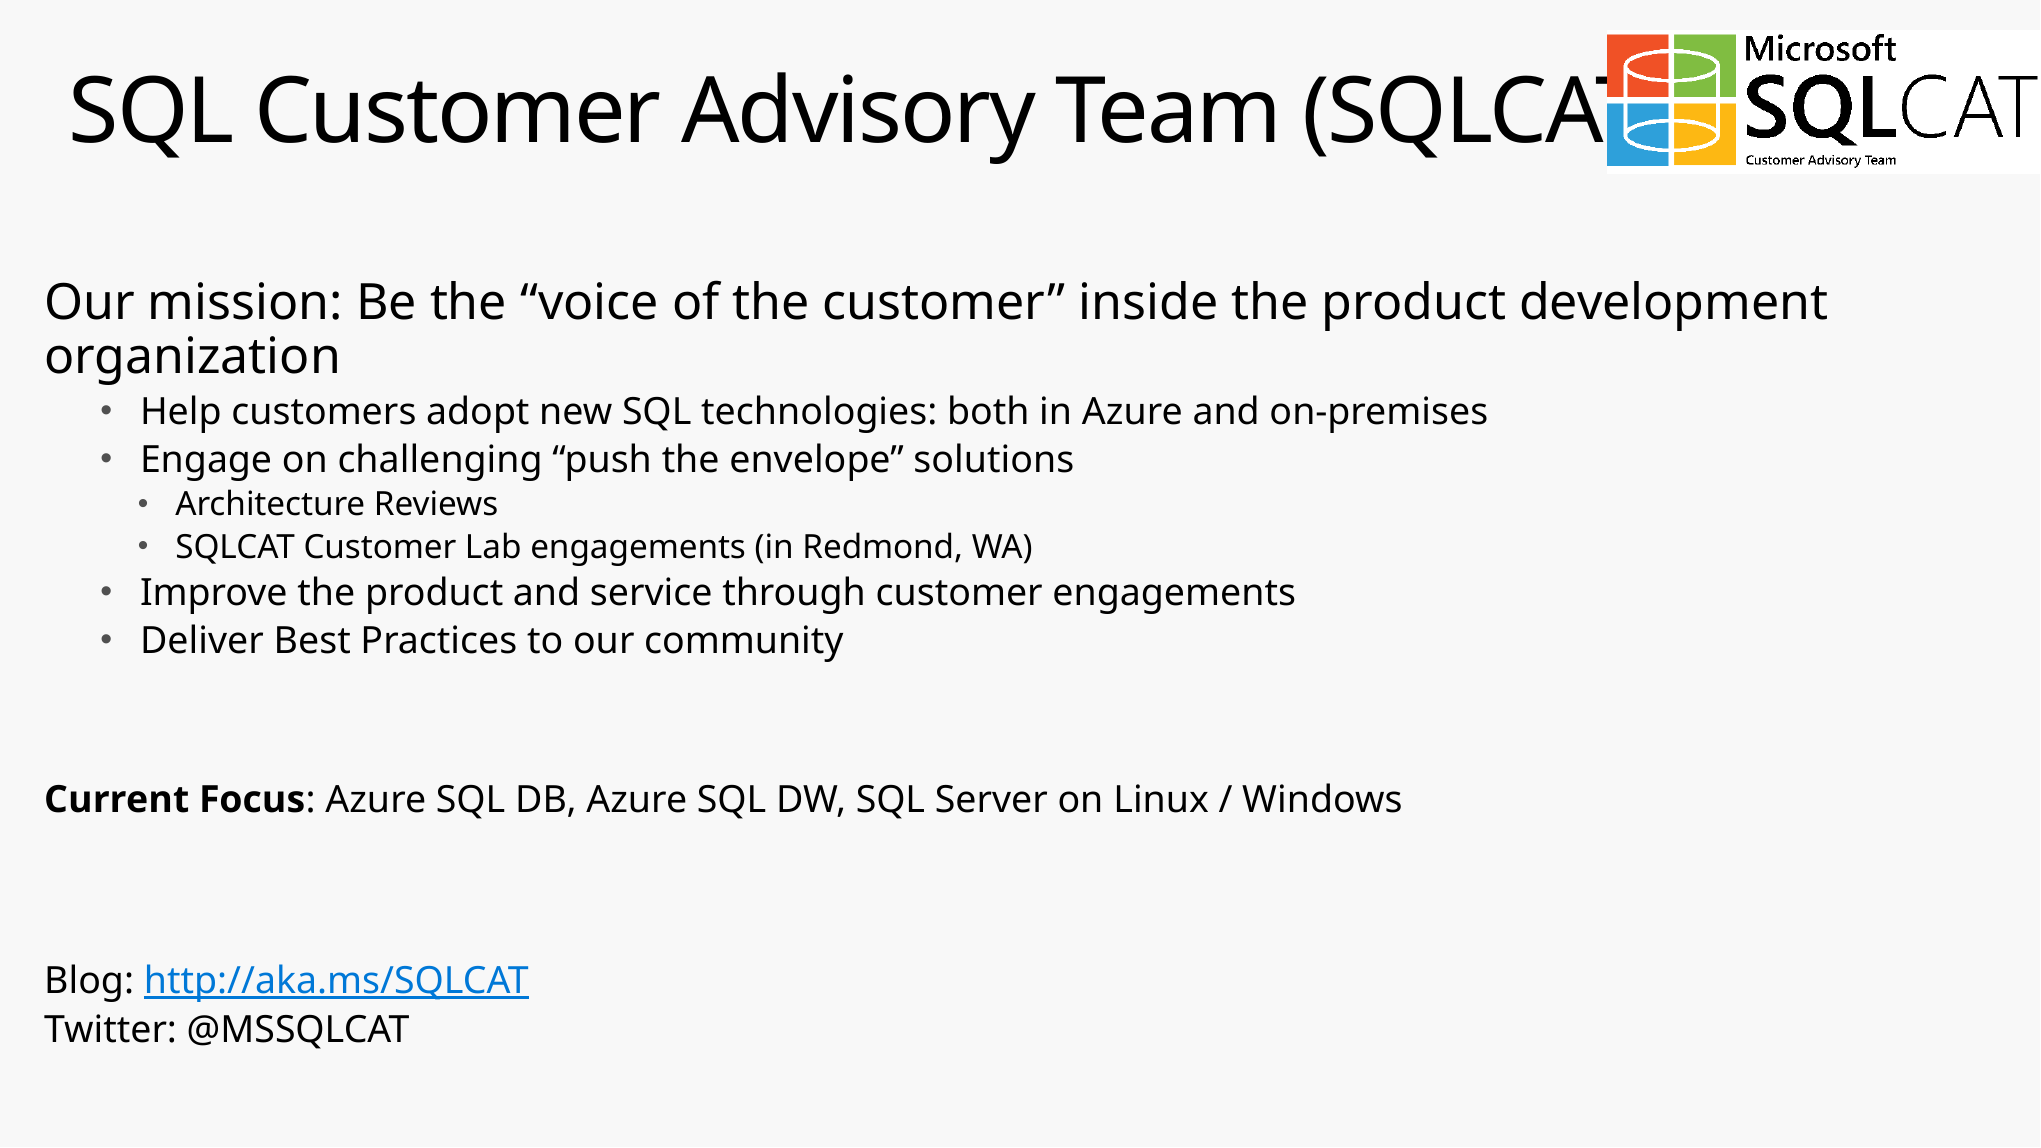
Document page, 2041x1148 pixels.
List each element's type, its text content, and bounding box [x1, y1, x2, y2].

list Our mission: Be the “voice of the customer” inside the product development organization Help customers adopt new SQL technologies: both in Azure and on-premises Engage on challenging “push the envelope” solutions Architecture Reviews SQLCAT Customer Lab engagements (in Redmond, WA) Improve the product and service through customer engagements Deliver Best Practices to our community Current Focus: Azure SQL DB, Azure SQL DW, SQL Server on Linux / Windows Blog: http://aka.ms/SQLCAT Twitter: @MSSQLCAT [20, 261, 1908, 1106]
picture [1607, 30, 2040, 174]
title SQL Customer Advisory Team (SQLCAT) [45, 48, 1996, 199]
